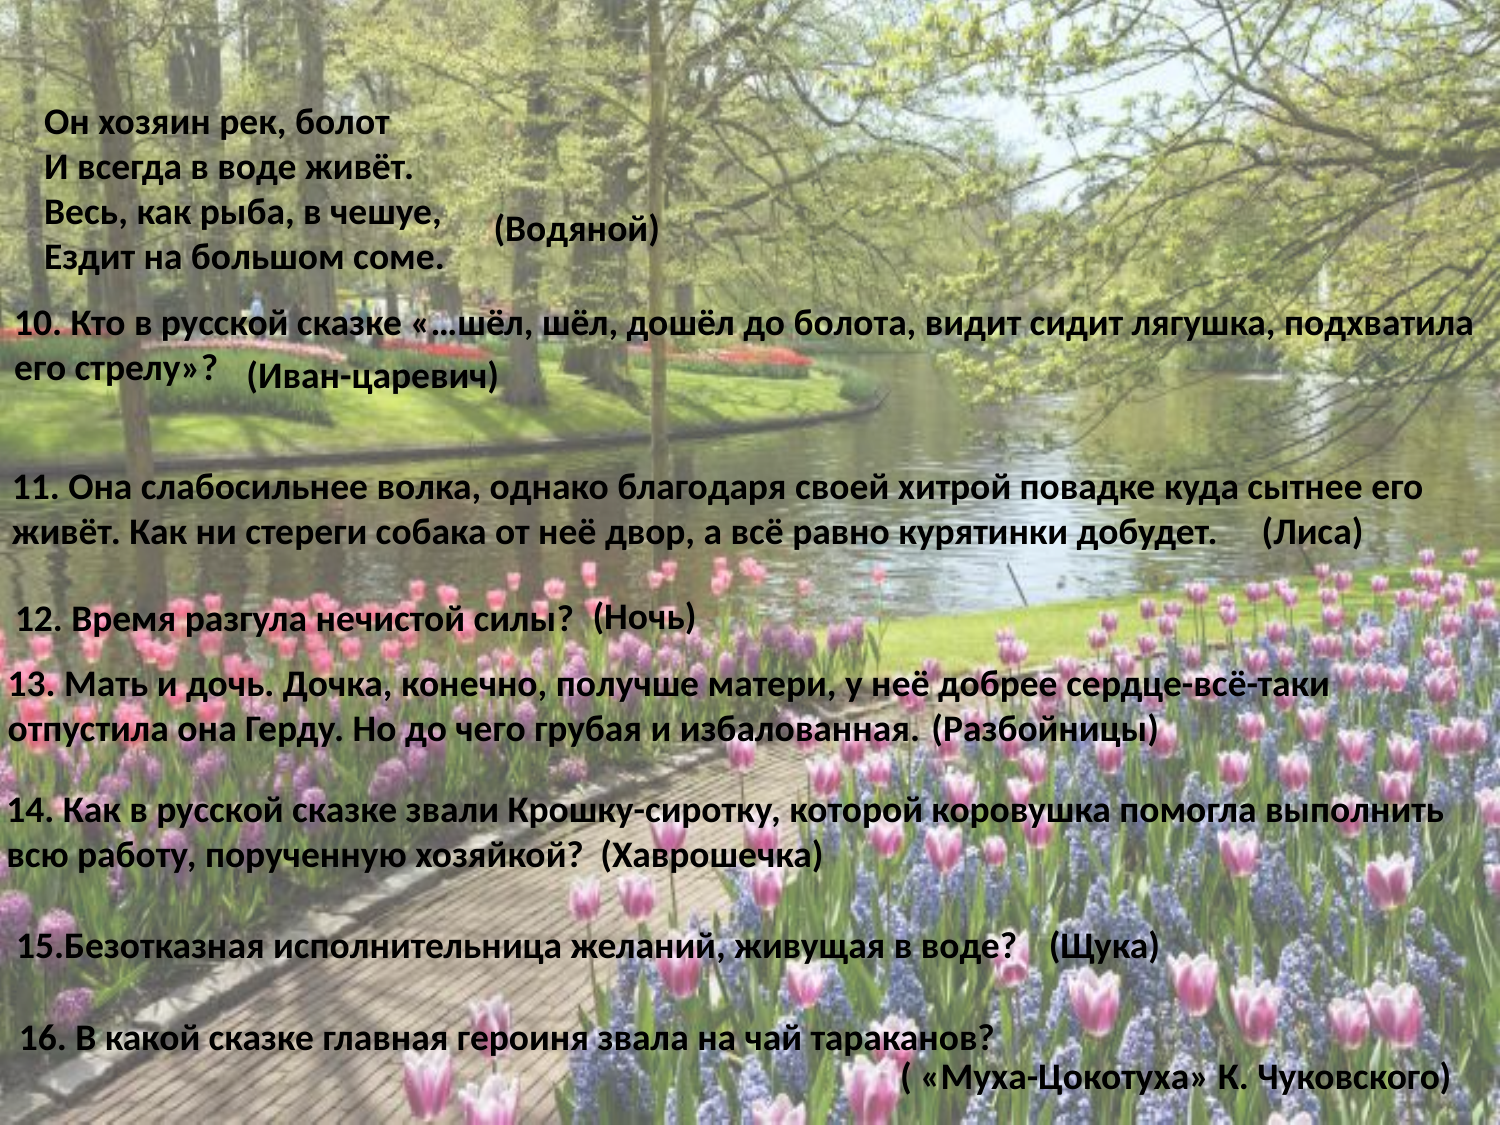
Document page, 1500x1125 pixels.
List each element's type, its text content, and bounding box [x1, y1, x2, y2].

text_box 12. Время разгула нечистой силы? [0, 586, 590, 646]
text_box 11. Она слабосильнее волка, однако благодаря своей хитрой повадке куда сытнее его живёт. Как ни стереги собака от неё двор, а всё равно курятинки добудет. [0, 454, 1500, 560]
text_box 14. Как в русской сказке звали Крошку-сиротку, которой коровушка помогла выполнить всю работу, порученную хозяйкой? [0, 777, 1500, 882]
text_box ( «Муха-Цокотуха» К. Чуковского) [885, 1044, 1467, 1105]
text_box (Лиса) [1246, 499, 1379, 560]
text_box Он хозяин рек, болот И всегда в воде живёт. Весь, как рыба, в чешуе, Ездит на большом соме. [29, 89, 857, 285]
text_box 15.Безотказная исполнительница желаний, живущая в воде? [1, 913, 1033, 974]
text_box 13. Мать и дочь. Дочка, конечно, получше матери, у неё добрее сердце-всё-таки отпустила она Герду. Но до чего грубая и избалованная. [0, 651, 1500, 756]
text_box (Водяной) [478, 196, 676, 256]
text_box (Хаврошечка) [585, 822, 839, 883]
text_box 10. Кто в русской сказке «…шёл, шёл, дошёл до болота, видит сидит лягушка, подхватила его стрелу»? [0, 290, 1500, 396]
text_box (Ночь) [577, 584, 712, 645]
text_box 16. В какой сказке главная героиня звала на чай тараканов? [4, 1005, 1012, 1066]
text_box (Иван-царевич) [231, 343, 515, 404]
text_box (Разбойницы) [916, 696, 1175, 757]
text_box (Щука) [1033, 913, 1176, 974]
